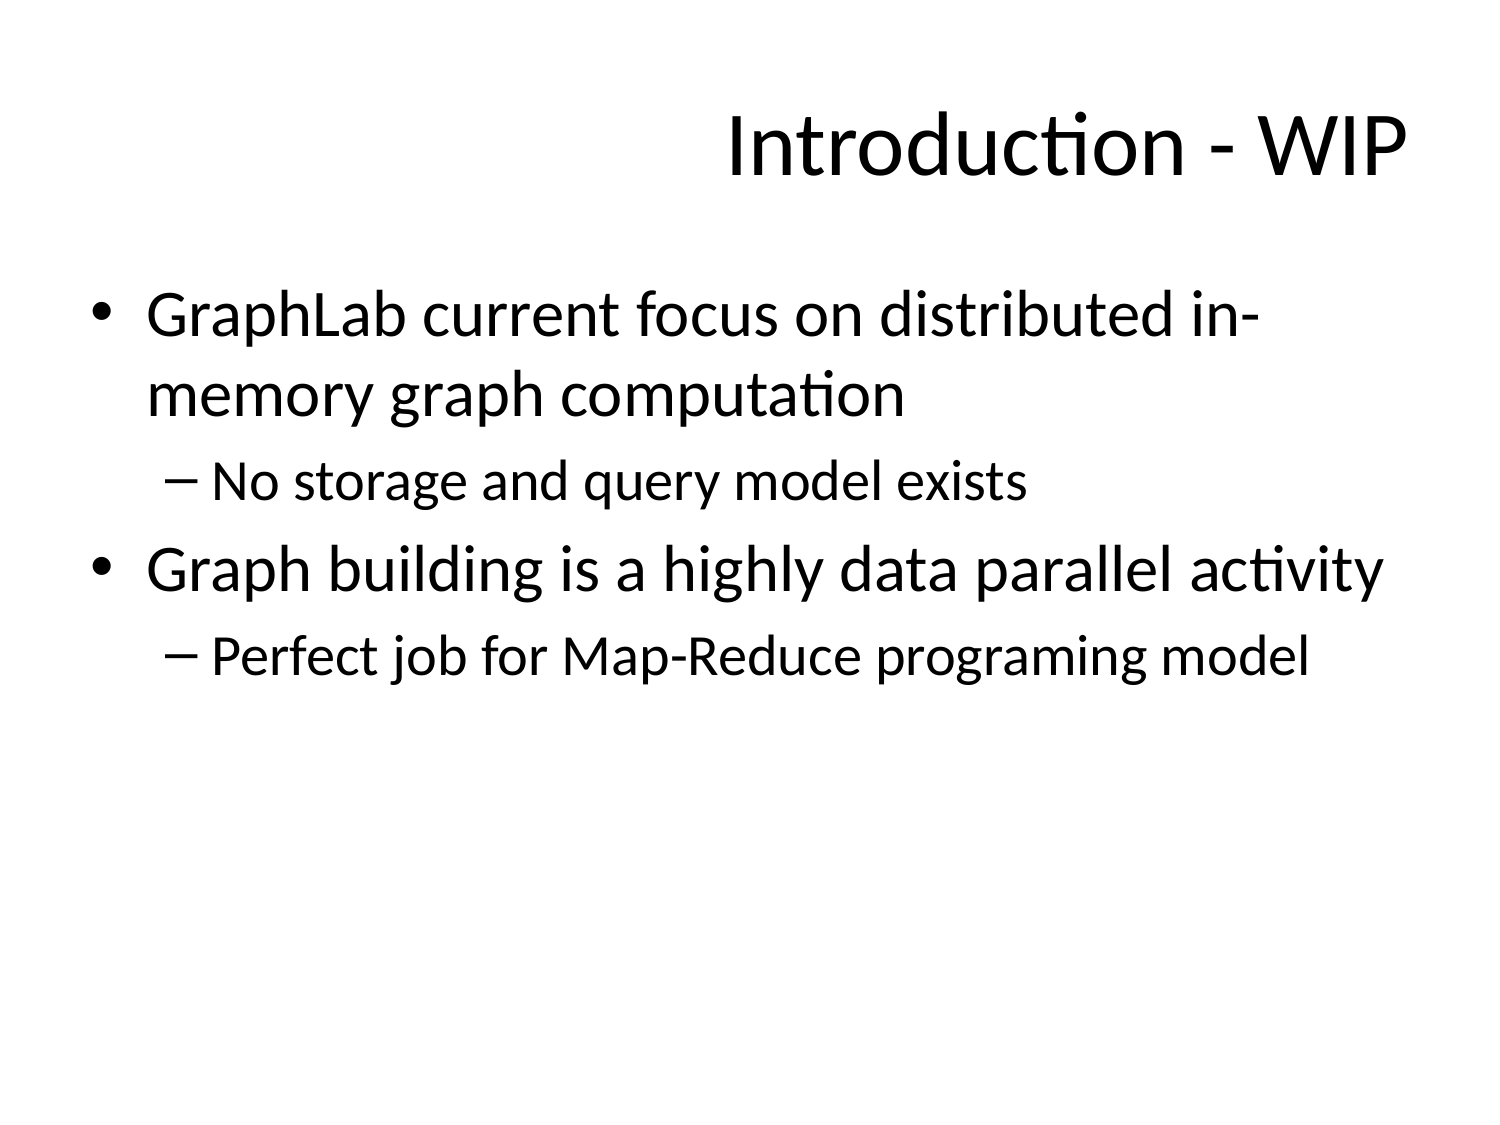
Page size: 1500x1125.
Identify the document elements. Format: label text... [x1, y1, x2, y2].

list GraphLab current focus on distributed in-memory graph computation No storage and query model exists Graph building is a highly data parallel activity Perfect job for Map-Reduce programing model [75, 262, 1425, 1005]
title Introduction - WIP [75, 45, 1425, 233]
